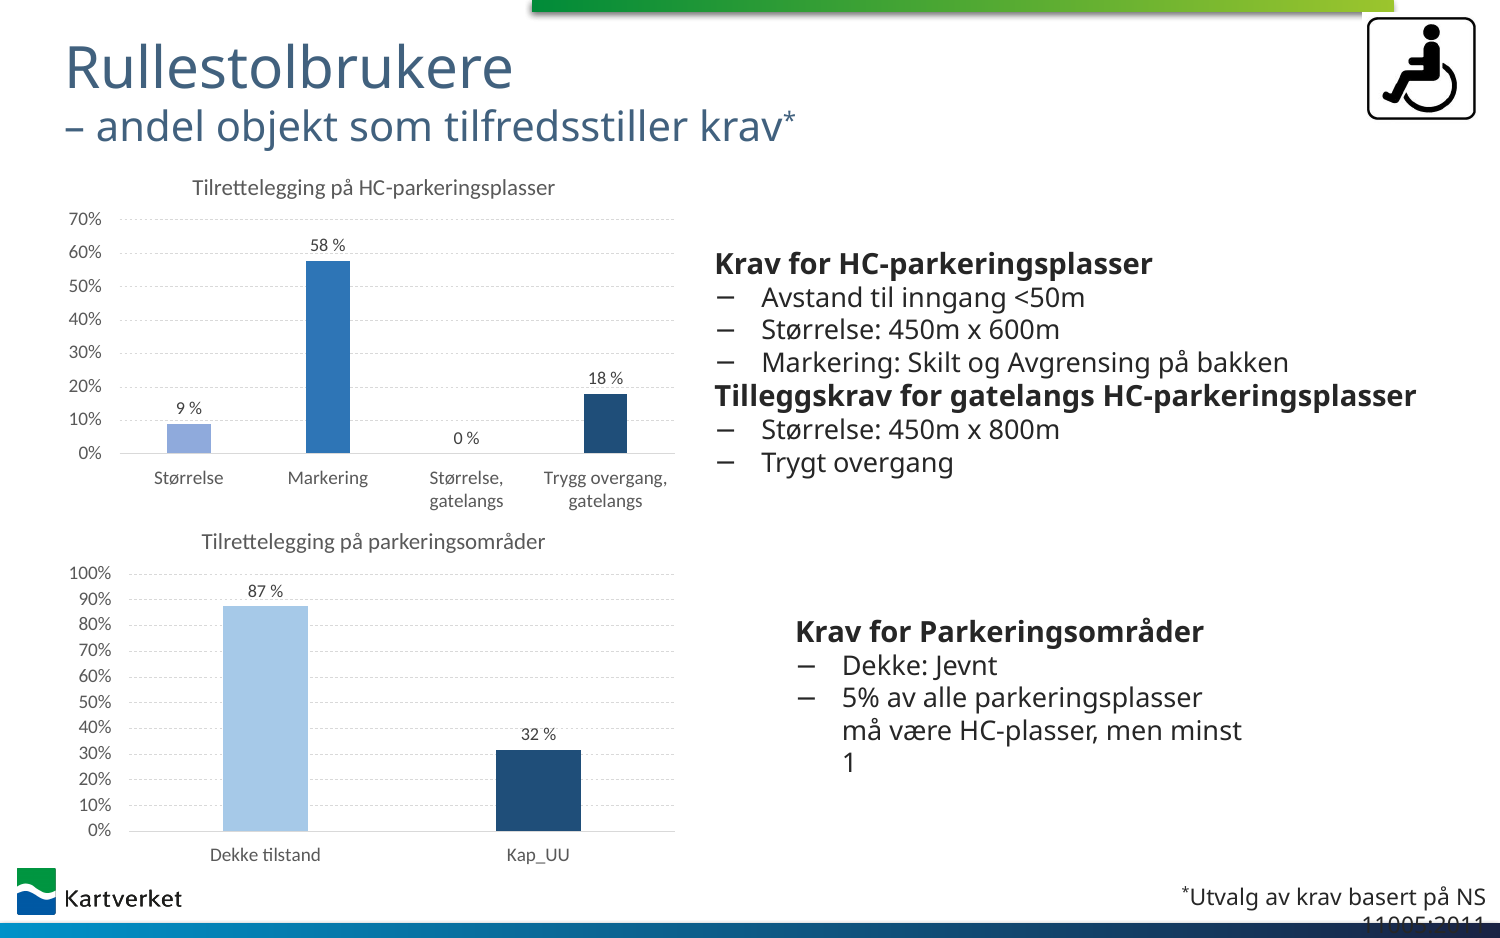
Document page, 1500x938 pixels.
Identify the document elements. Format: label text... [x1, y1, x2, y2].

picture [62, 520, 686, 874]
text_box Krav for HC-parkeringsplasser Avstand til inngang <50m Størrelse: 450m x 600m Markering: Skilt og Avgrensing på bakken Tilleggskrav for gatelangs HC-parkeringsplasser Størrelse: 450m x 800m Trygt overgang [699, 237, 1433, 485]
text_box Rullestolbrukere – andel objekt som tilfredsstiller krav* [49, 25, 1431, 158]
text_box Krav for Parkeringsområder Dekke: Jevnt 5% av alle parkeringsplasser må være HC-plasser, men minst 1 [780, 605, 1261, 786]
picture [62, 166, 686, 519]
text_box *Utvalg av krav basert på NS 11005:2011 [1068, 873, 1500, 938]
picture [1362, 12, 1481, 126]
